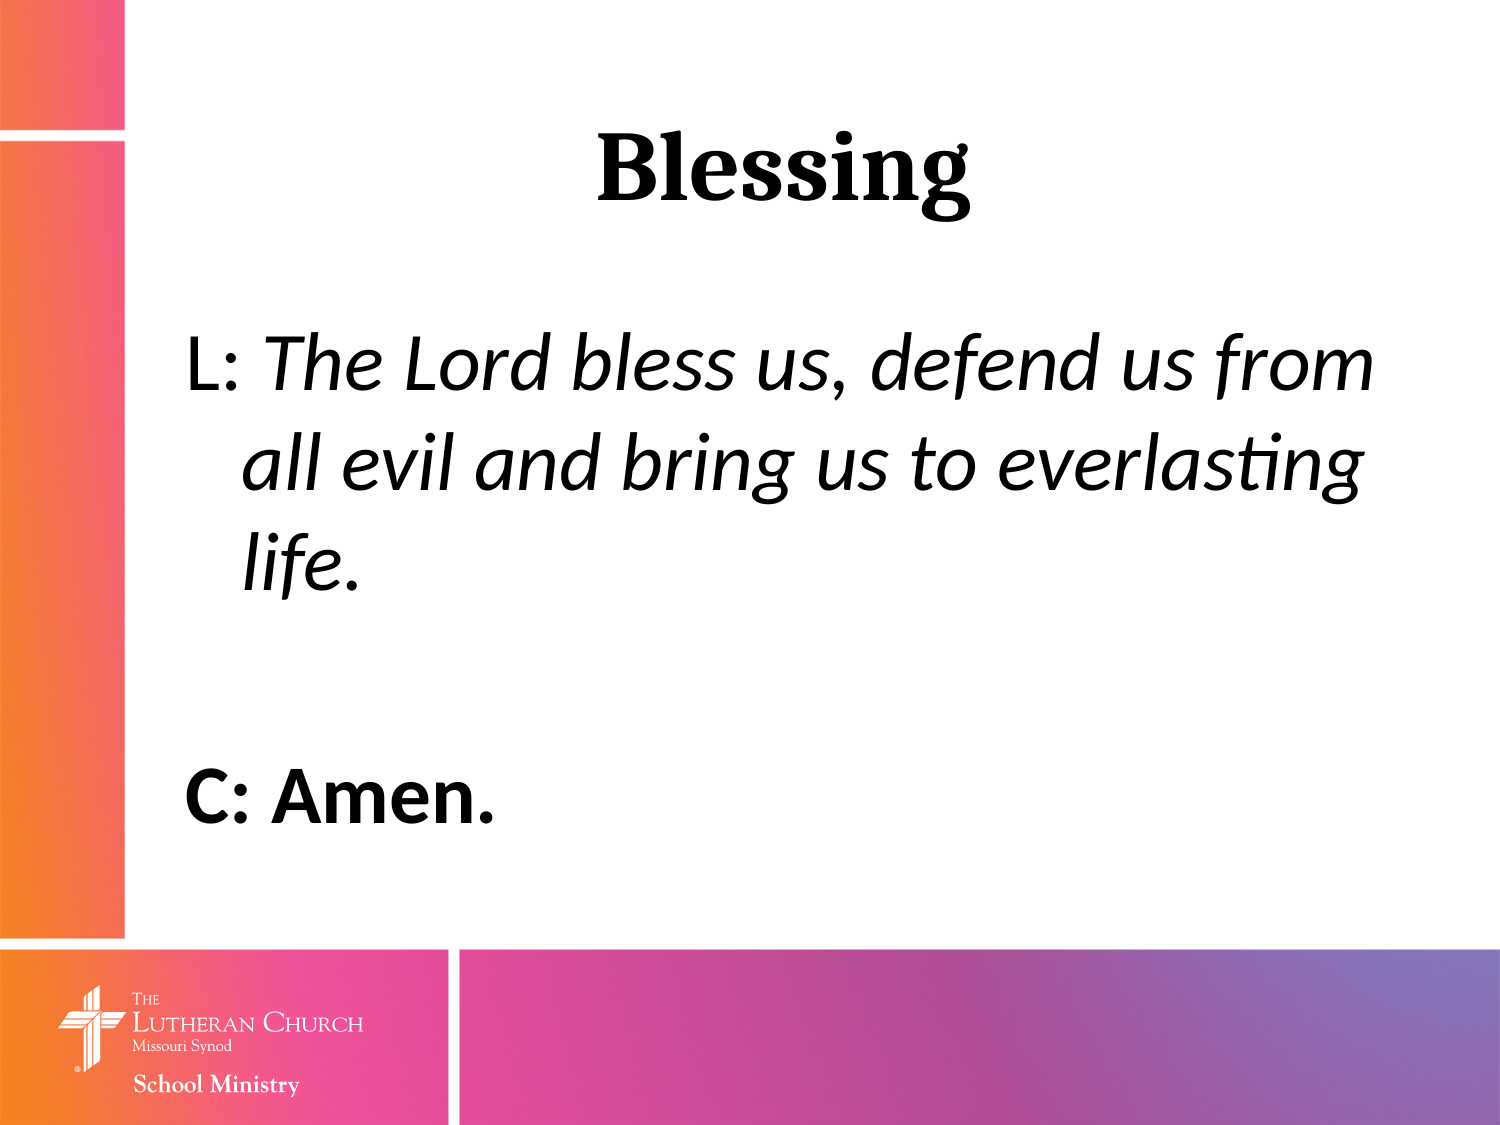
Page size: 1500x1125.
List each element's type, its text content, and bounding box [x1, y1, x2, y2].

list L: The Lord bless us, defend us from all evil and bring us to everlasting life. C: Amen. [170, 299, 1397, 918]
title Blessing [170, 59, 1397, 278]
picture [0, 0, 1500, 1125]
